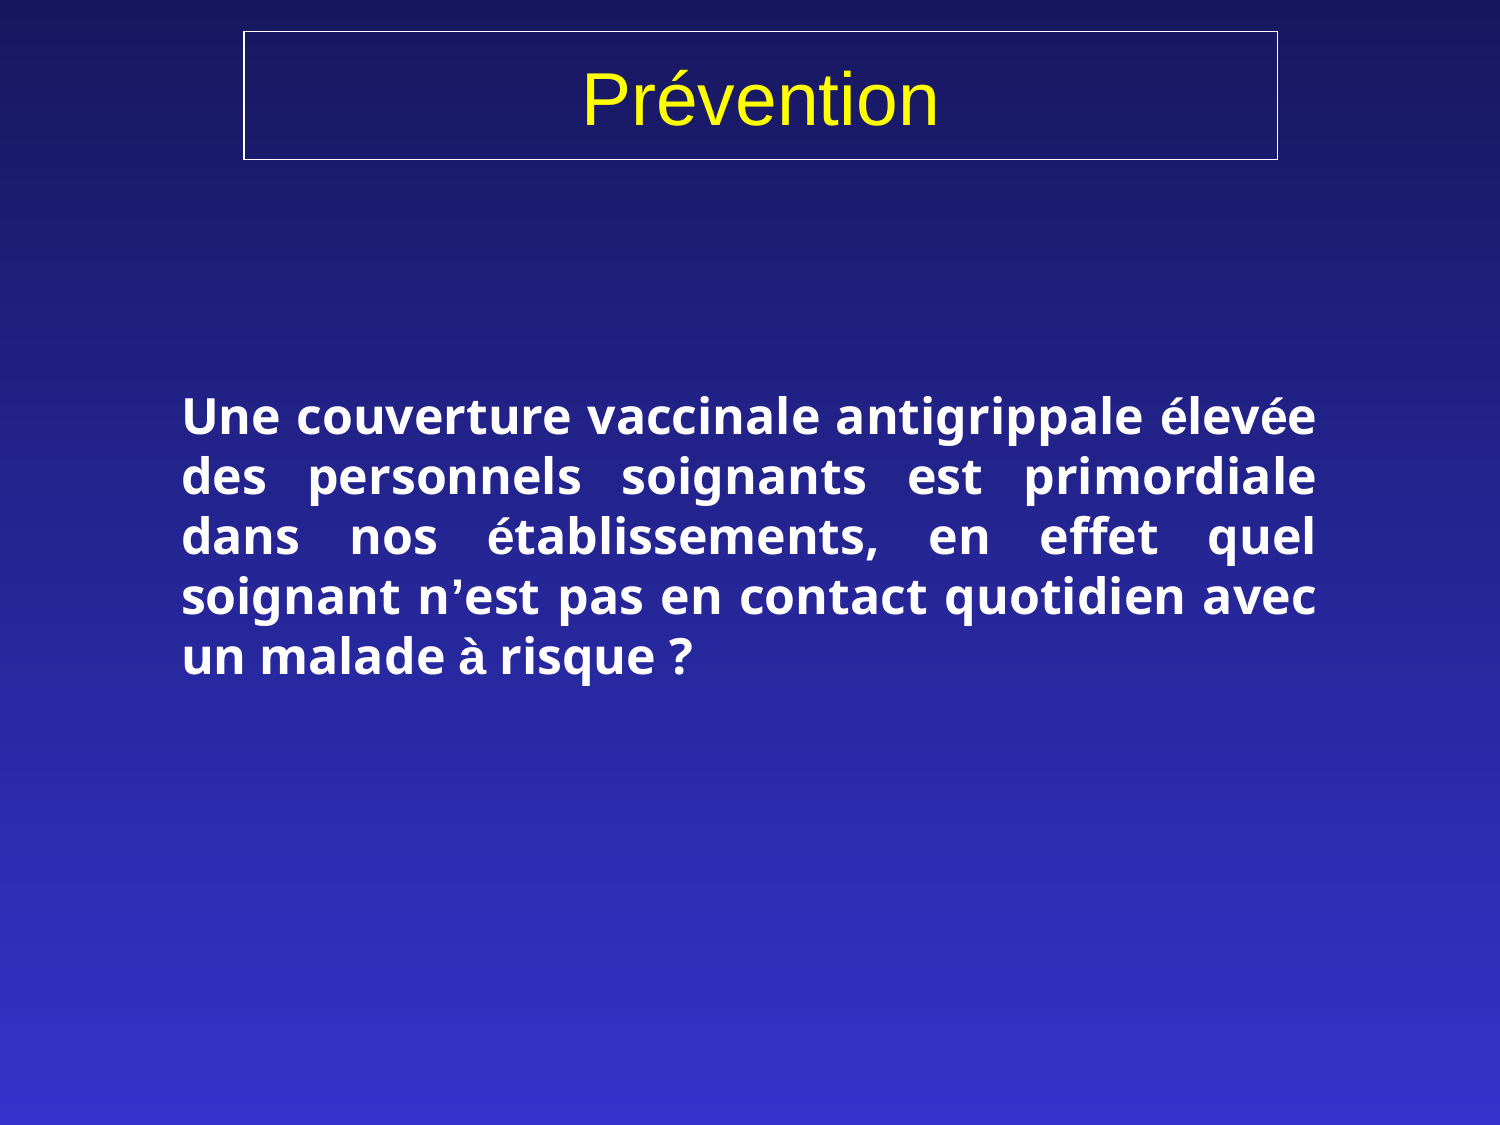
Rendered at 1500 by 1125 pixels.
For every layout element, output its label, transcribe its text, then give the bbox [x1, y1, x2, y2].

text_box Une couverture vaccinale antigrippale élevée des personnels soignants est primordiale dans nos établissements, en effet quel soignant n’est pas en contact quotidien avec un malade à risque ? [166, 377, 1332, 692]
title Prévention [243, 31, 1278, 160]
